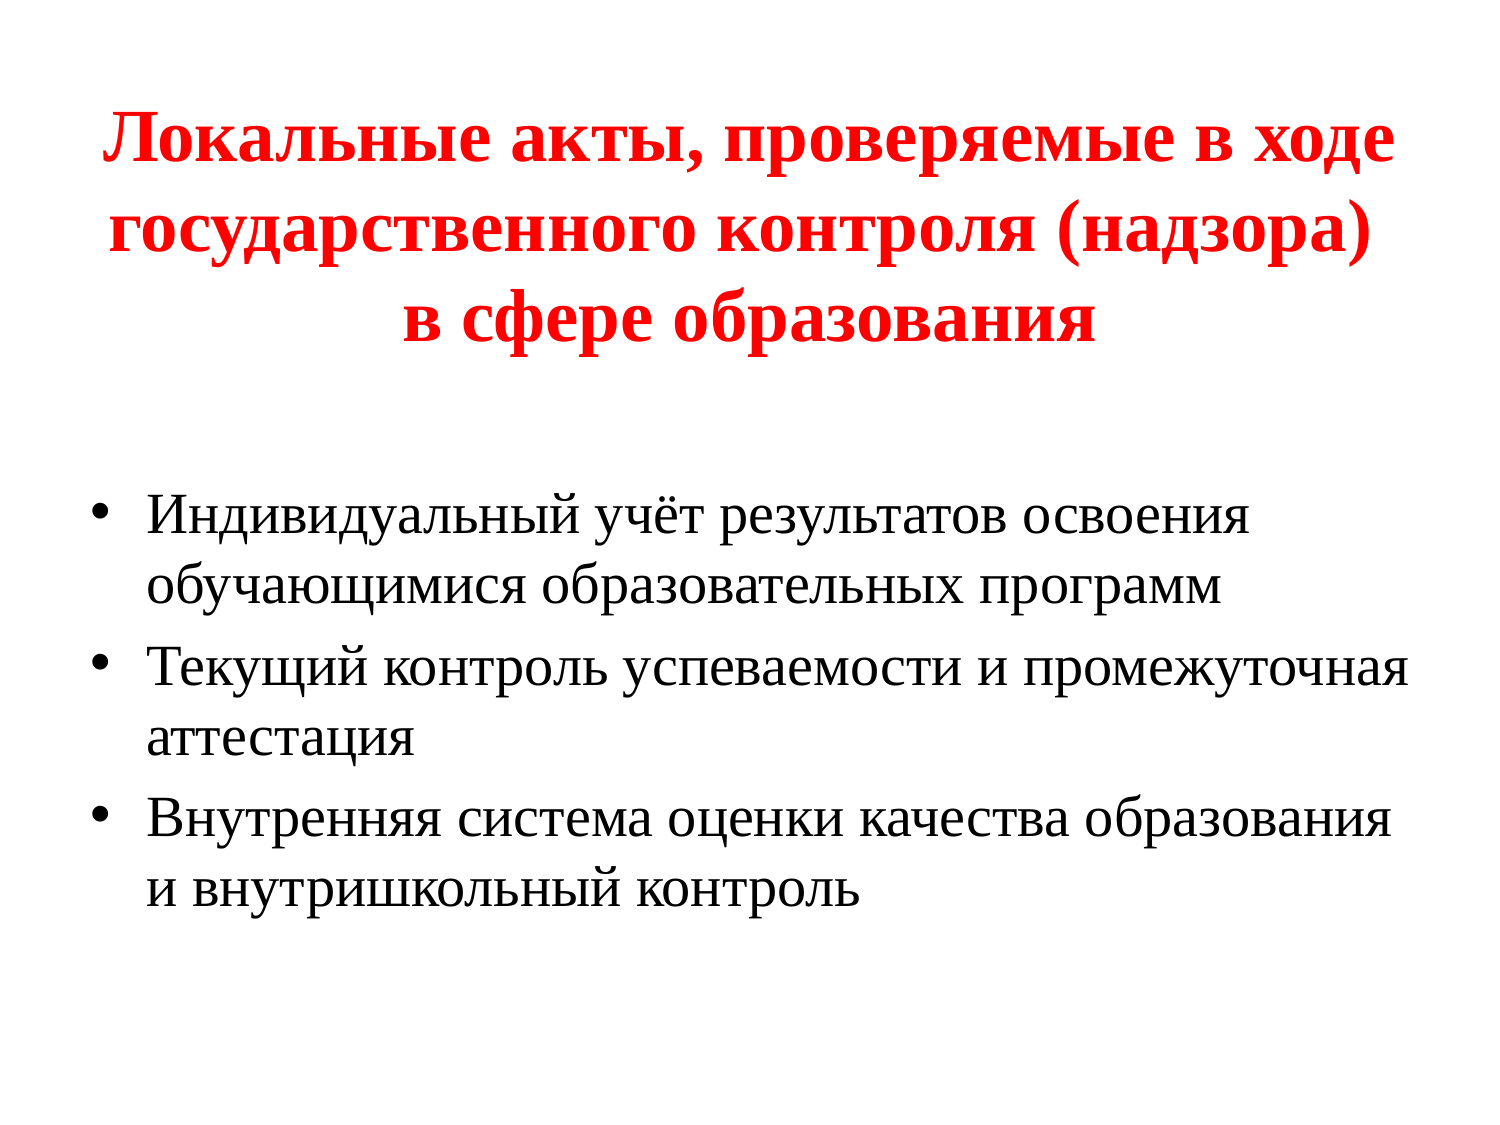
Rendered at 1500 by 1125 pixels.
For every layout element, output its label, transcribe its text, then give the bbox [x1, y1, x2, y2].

list Индивидуальный учёт результатов освоения обучающимися образовательных программ Текущий контроль успеваемости и промежуточная аттестация Внутренняя система оценки качества образования и внутришкольный контроль [75, 468, 1425, 1005]
title Локальные акты, проверяемые в ходе государственного контроля (надзора) в сфере образования [75, 45, 1425, 398]
